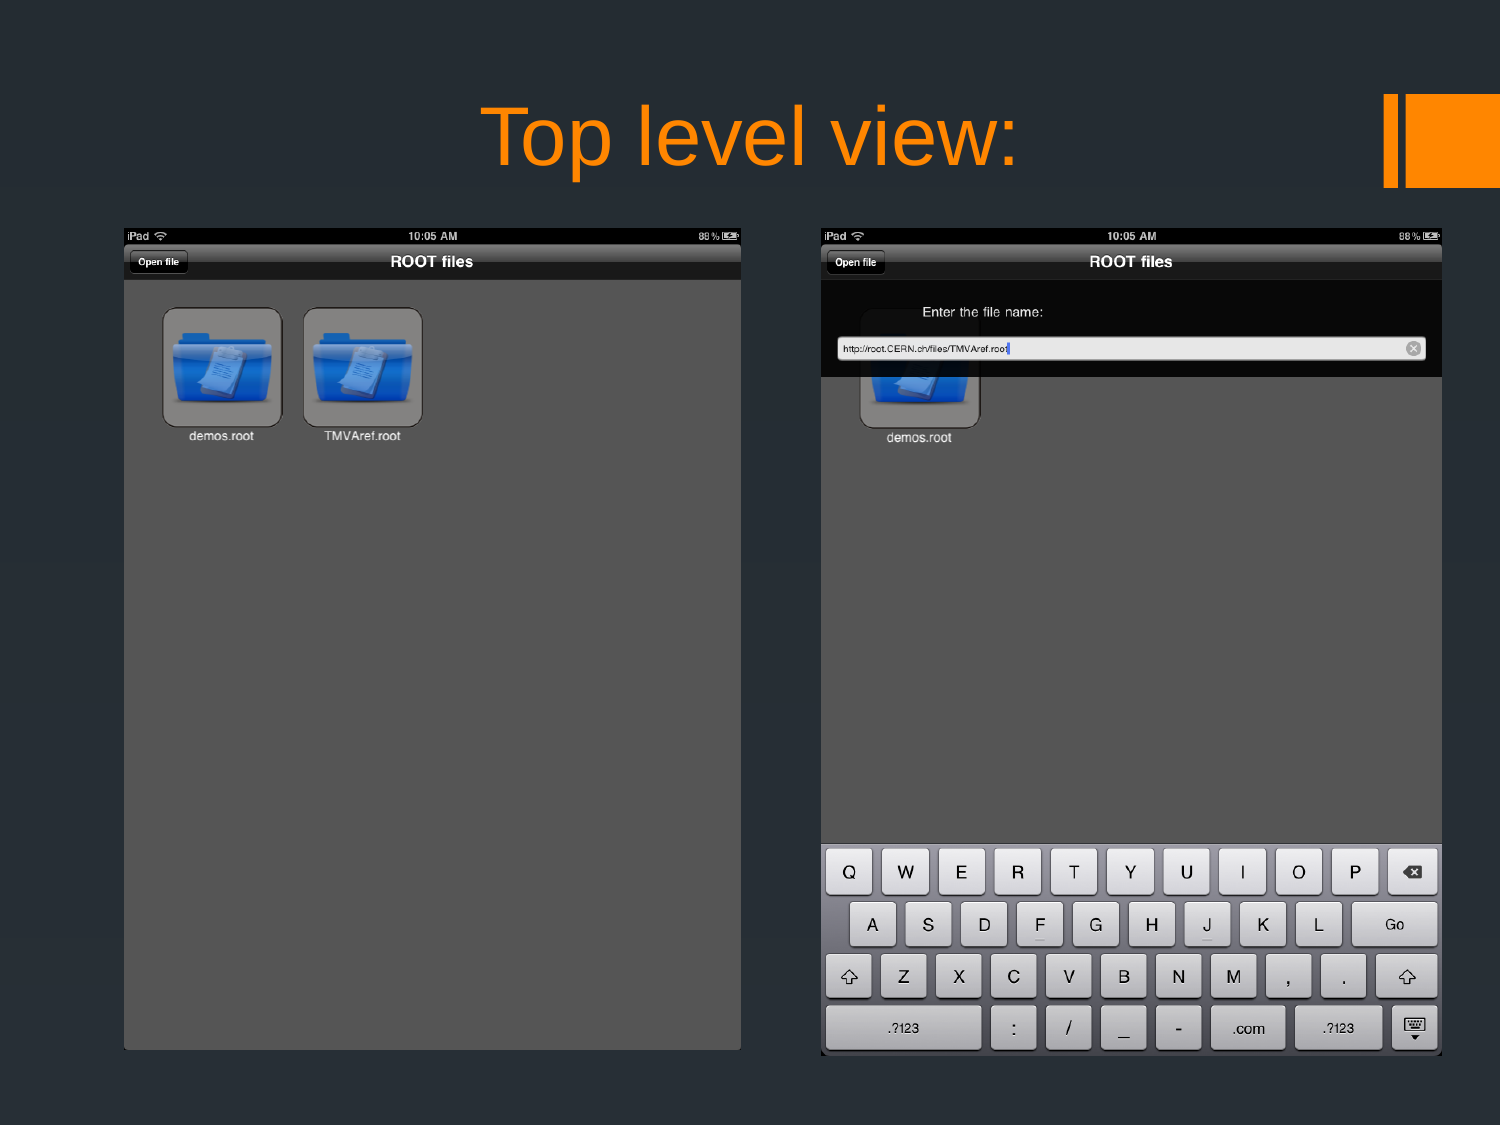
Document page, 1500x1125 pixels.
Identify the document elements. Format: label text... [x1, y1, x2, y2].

picture [124, 228, 741, 1051]
picture [820, 228, 1442, 1057]
title Top level view: [150, 52, 1350, 190]
